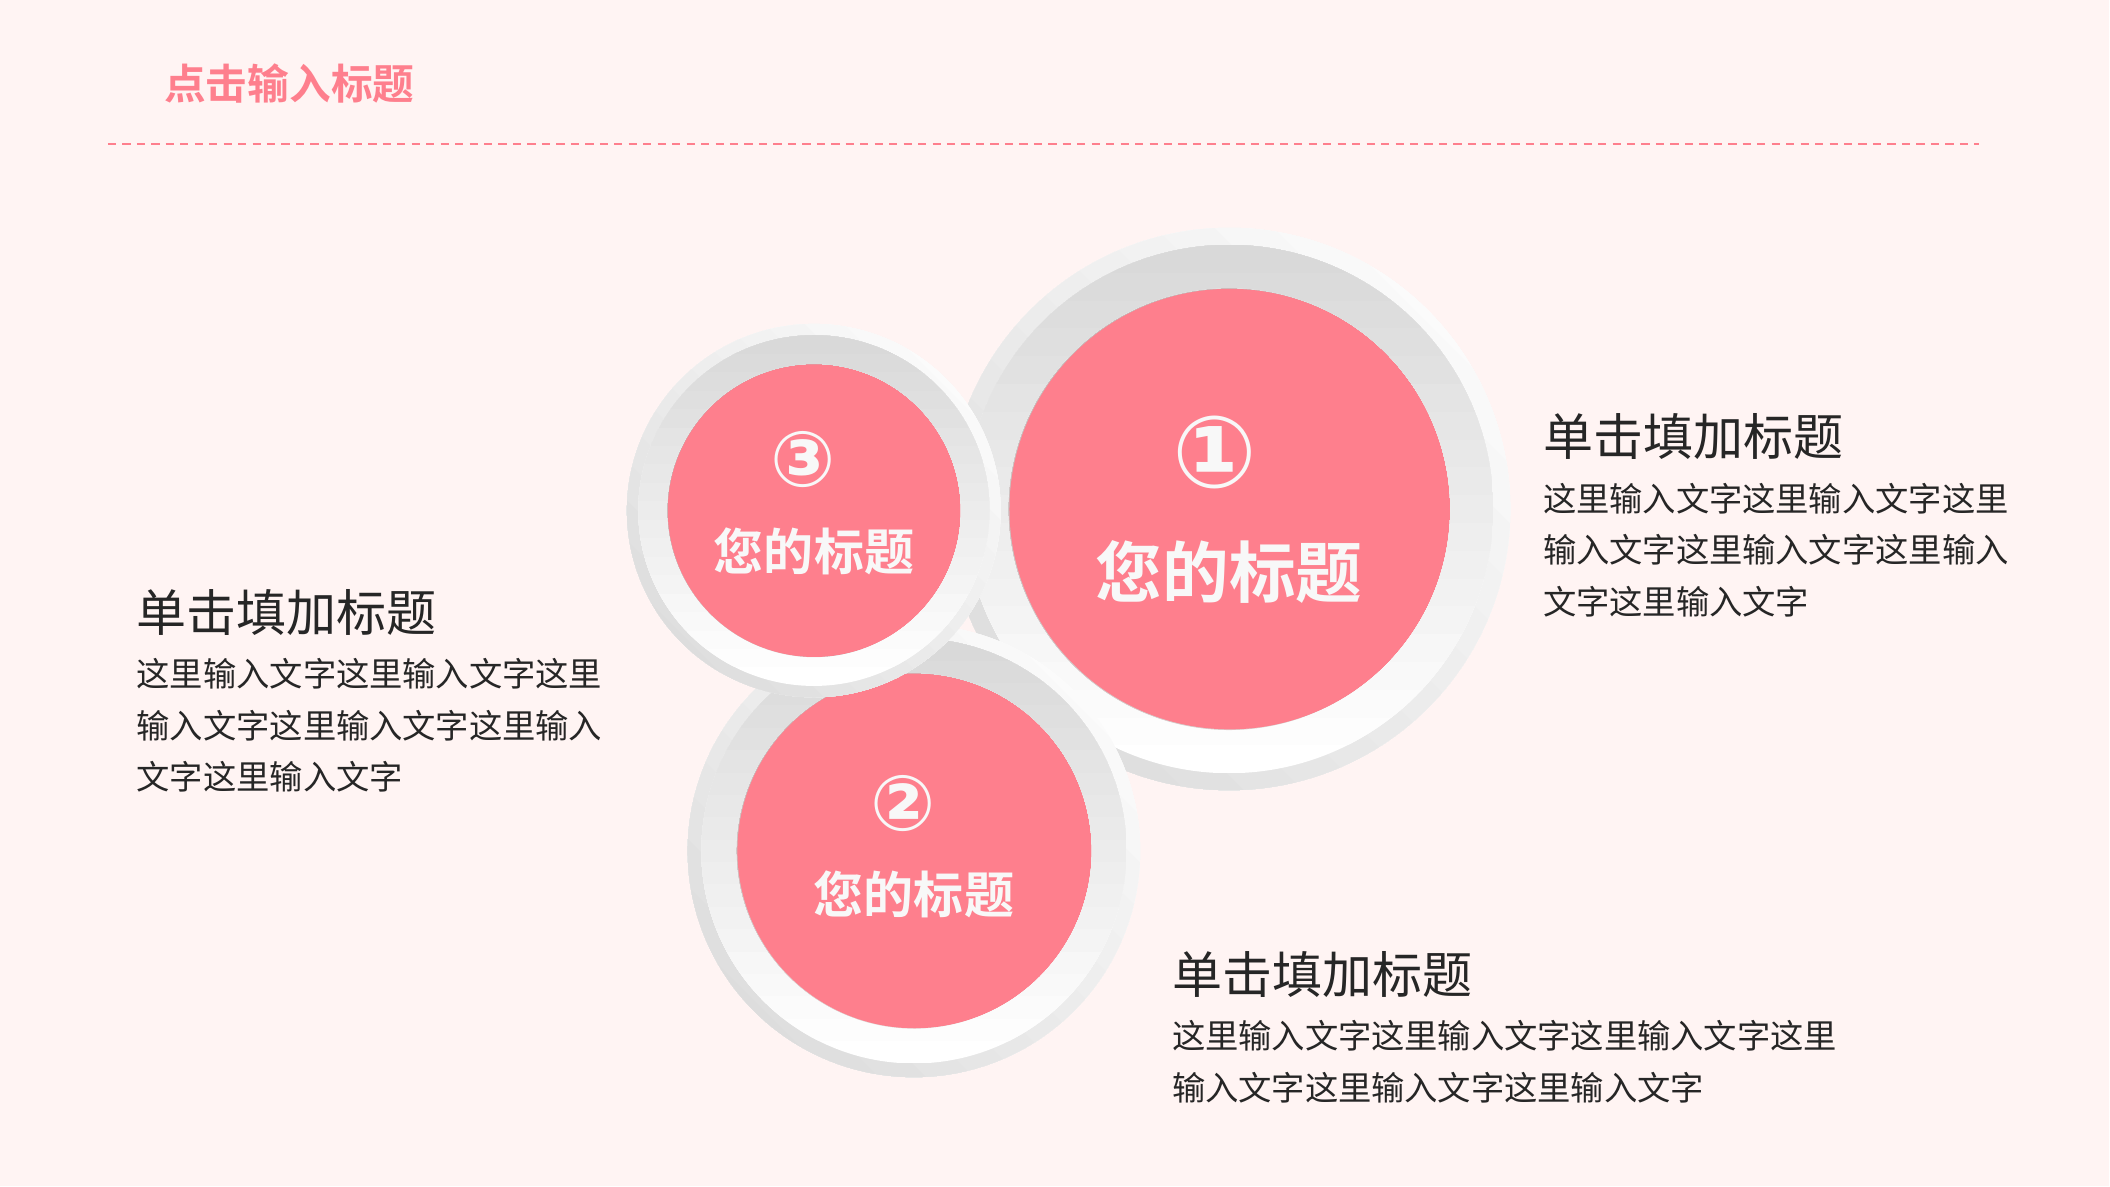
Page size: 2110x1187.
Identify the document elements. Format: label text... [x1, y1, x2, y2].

text_box 点击输入标题 [148, 49, 431, 116]
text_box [117, 227, 2055, 1187]
